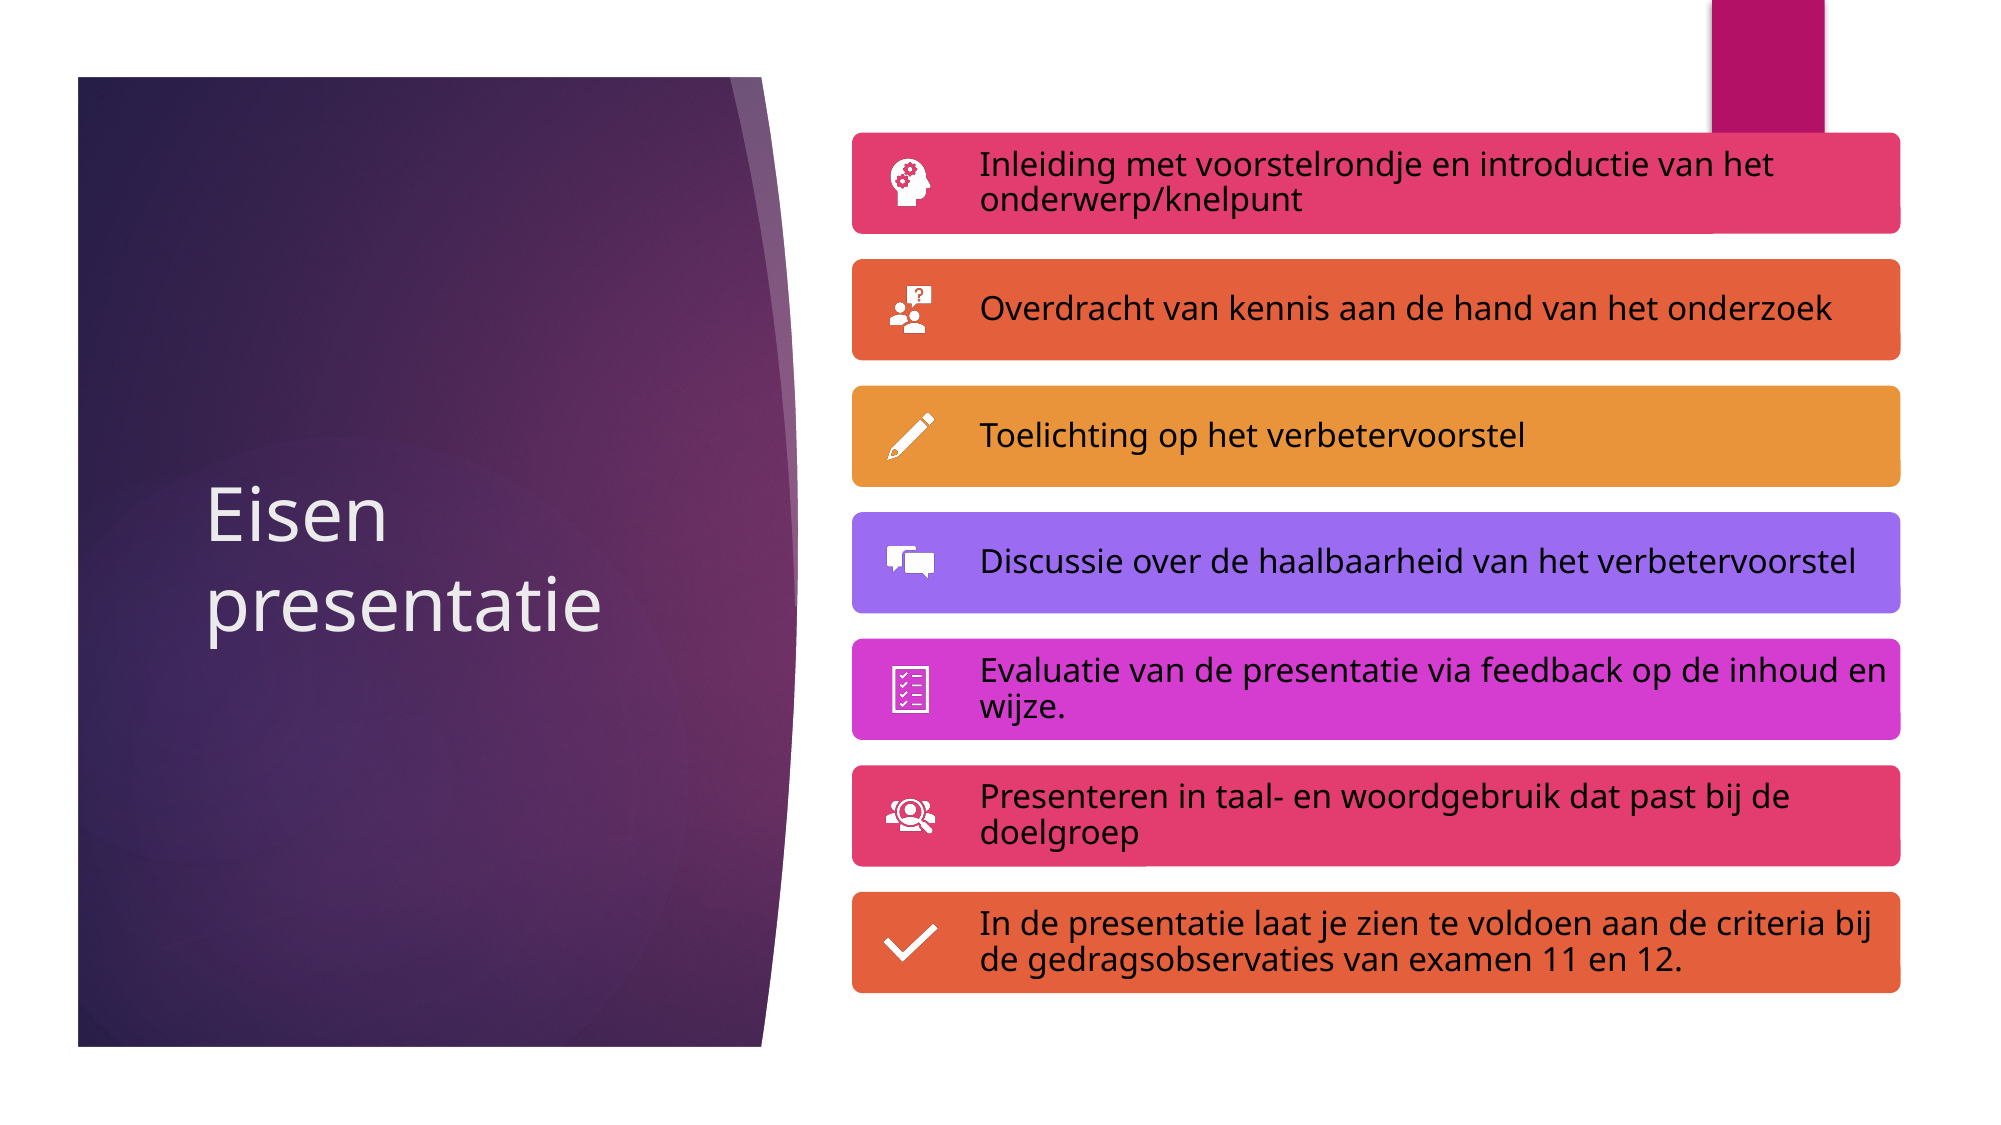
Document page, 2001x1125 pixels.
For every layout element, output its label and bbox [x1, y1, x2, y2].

list [851, 132, 1901, 994]
text_box [0, 0, 2000, 1125]
